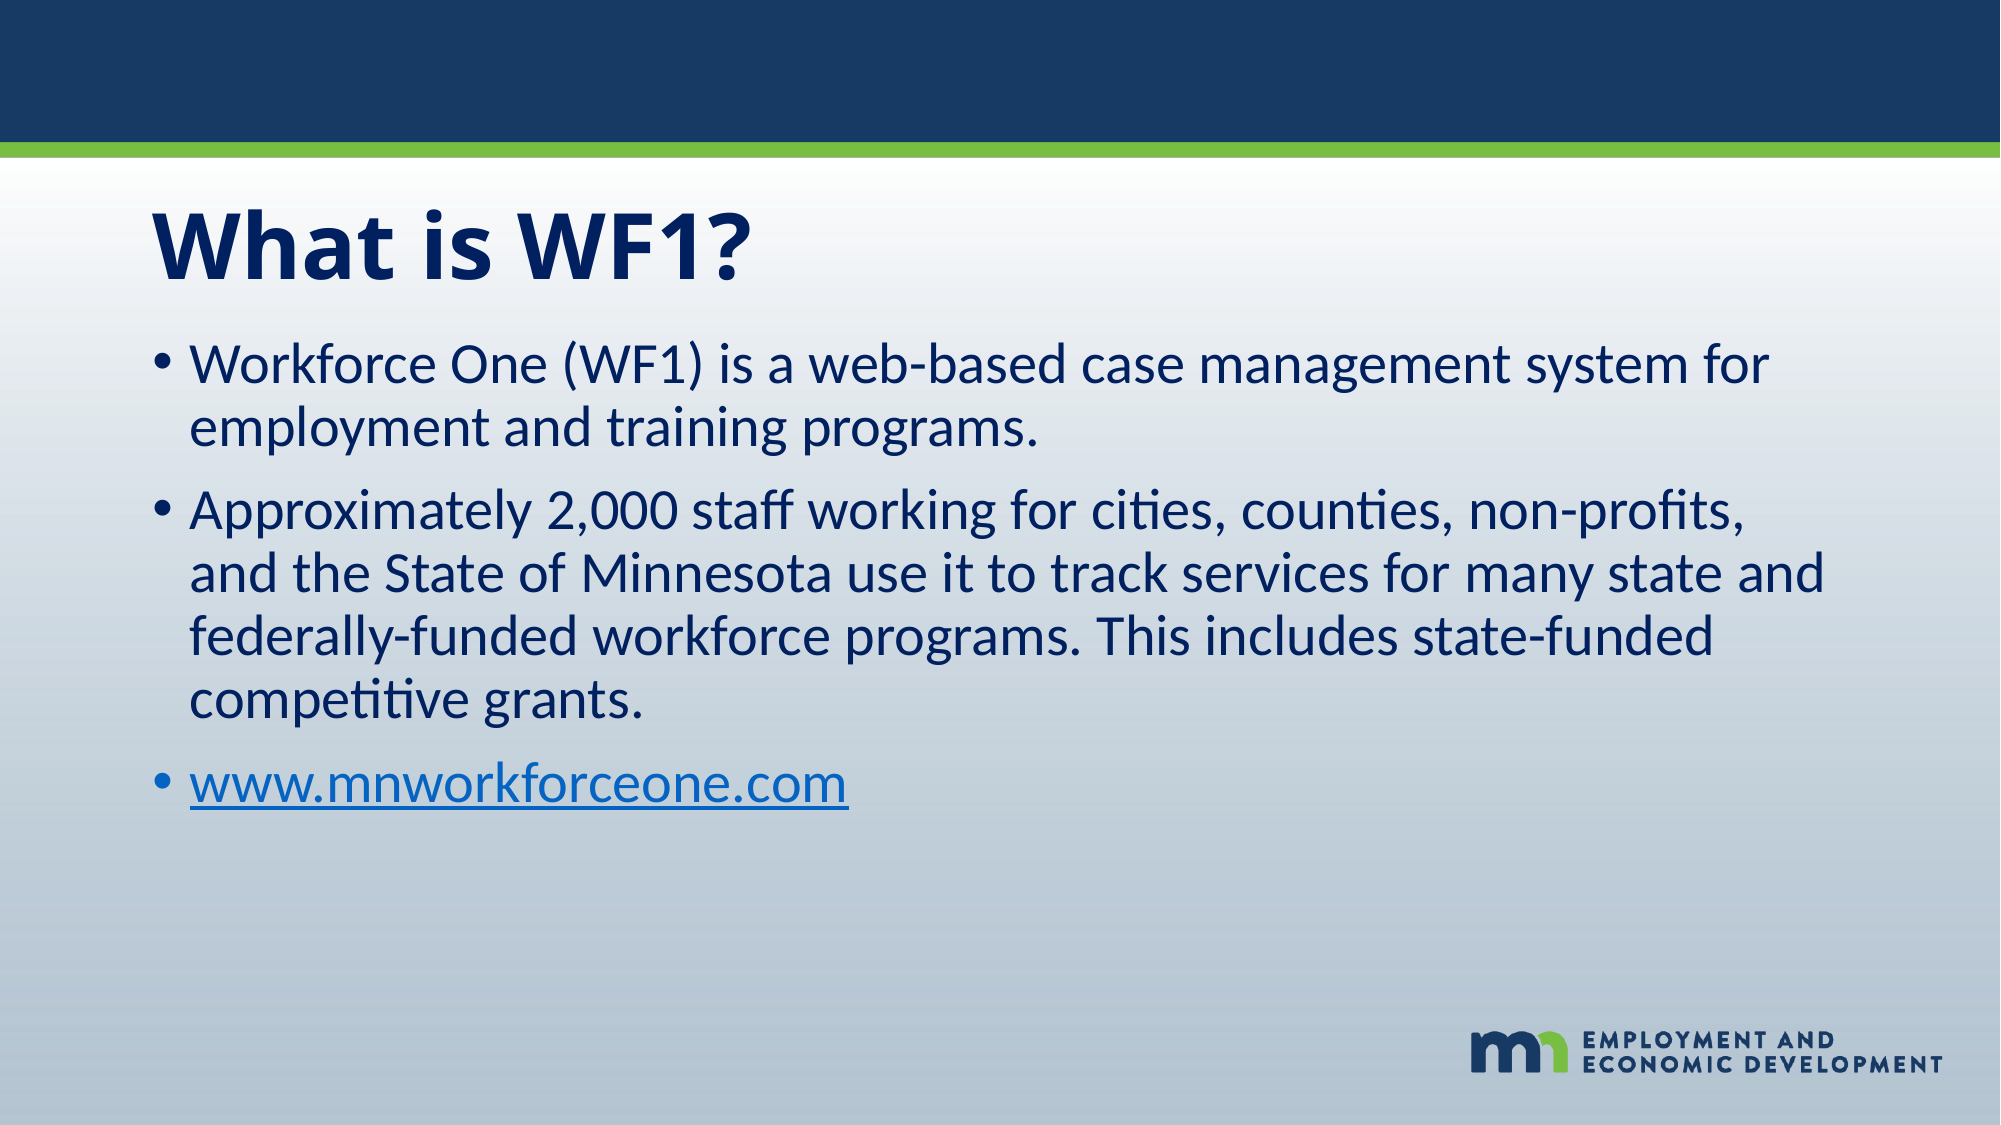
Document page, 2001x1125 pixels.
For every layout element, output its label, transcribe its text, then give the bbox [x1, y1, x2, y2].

title What is WF1? [137, 172, 1863, 325]
picture [0, 0, 2000, 1125]
list Workforce One (WF1) is a web-based case management system for employment and training programs. Approximately 2,000 staff working for cities, counties, non-profits, and the State of Minnesota use it to track services for many state and federally-funded workforce programs. This includes state-funded competitive grants. www.mnworkforceone.com [137, 325, 1863, 1040]
